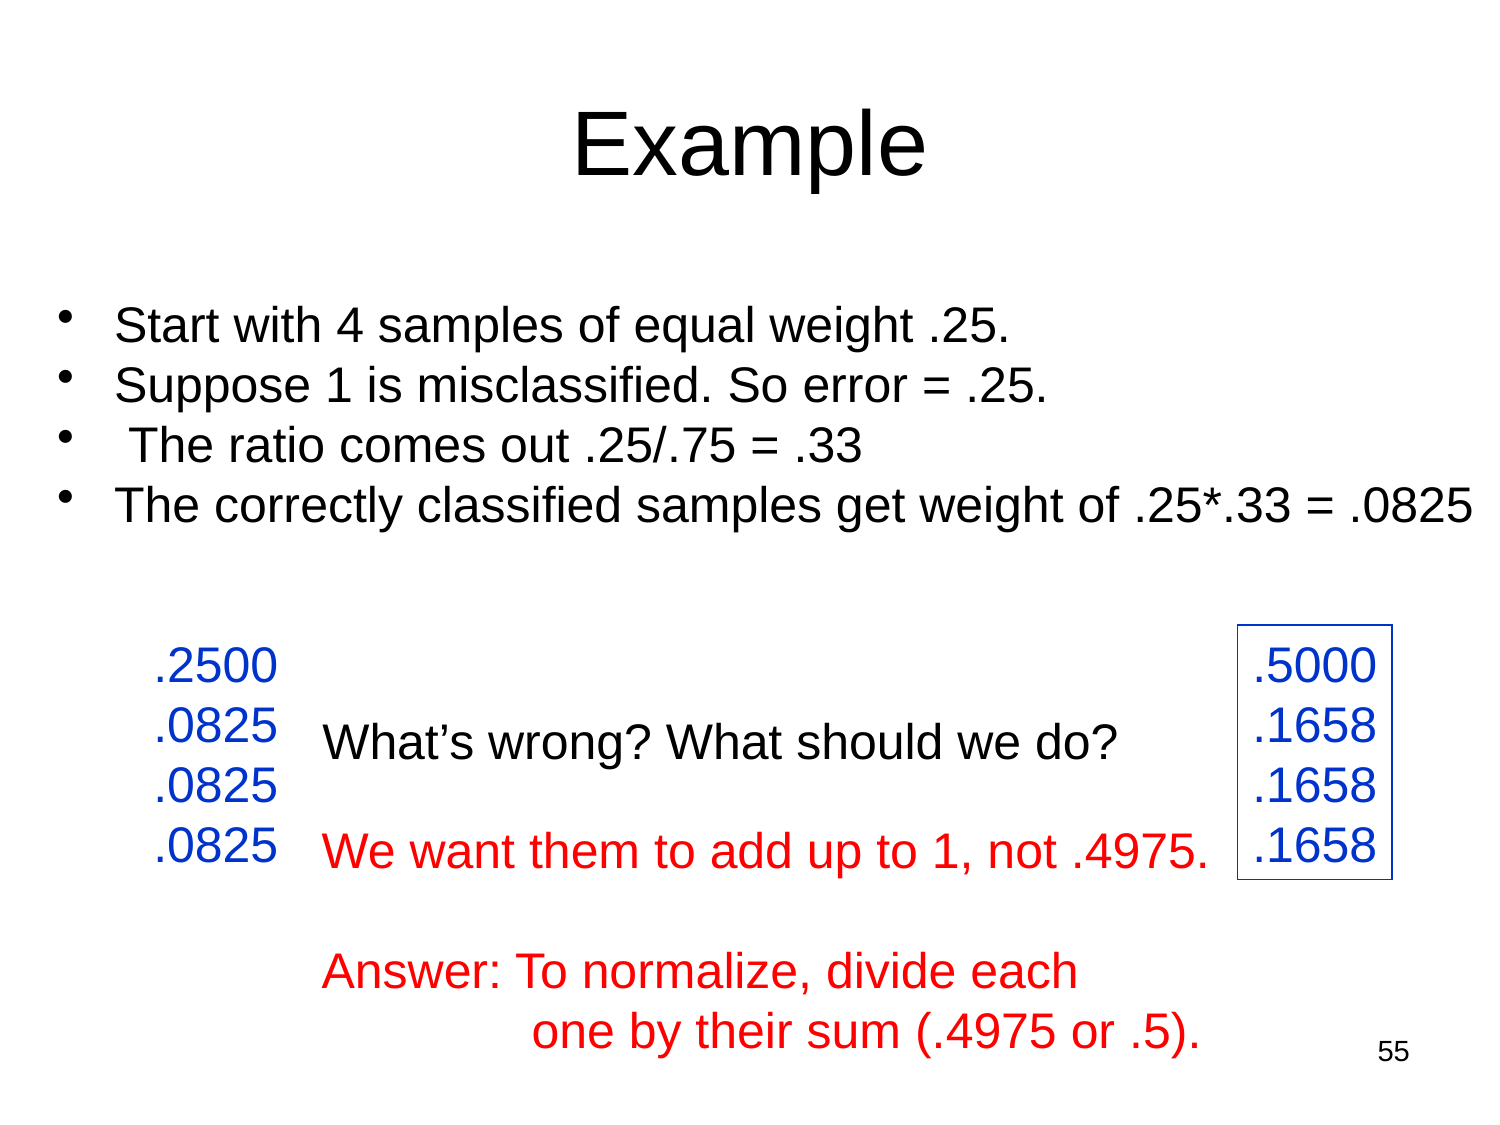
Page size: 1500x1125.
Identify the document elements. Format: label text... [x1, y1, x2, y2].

text_box .5000 .1658 .1658 .1658 [1237, 624, 1393, 880]
text_box Start with 4 samples of equal weight .25. Suppose 1 is misclassified. So error = .25. The ratio comes out .25/.75 = .33 The correctly classified samples get weight of .25*.33 = .0825 [43, 285, 1490, 540]
text_box .2500 .0825 .0825 .0825 [138, 624, 294, 880]
text_box What’s wrong? What should we do? [307, 702, 1134, 777]
text_box We want them to add up to 1, not .4975. Answer: To normalize, divide each one by their sum (.4975 or .5). [306, 811, 1226, 1067]
slide_number 55 [1074, 1024, 1426, 1103]
title Example [75, 45, 1425, 233]
